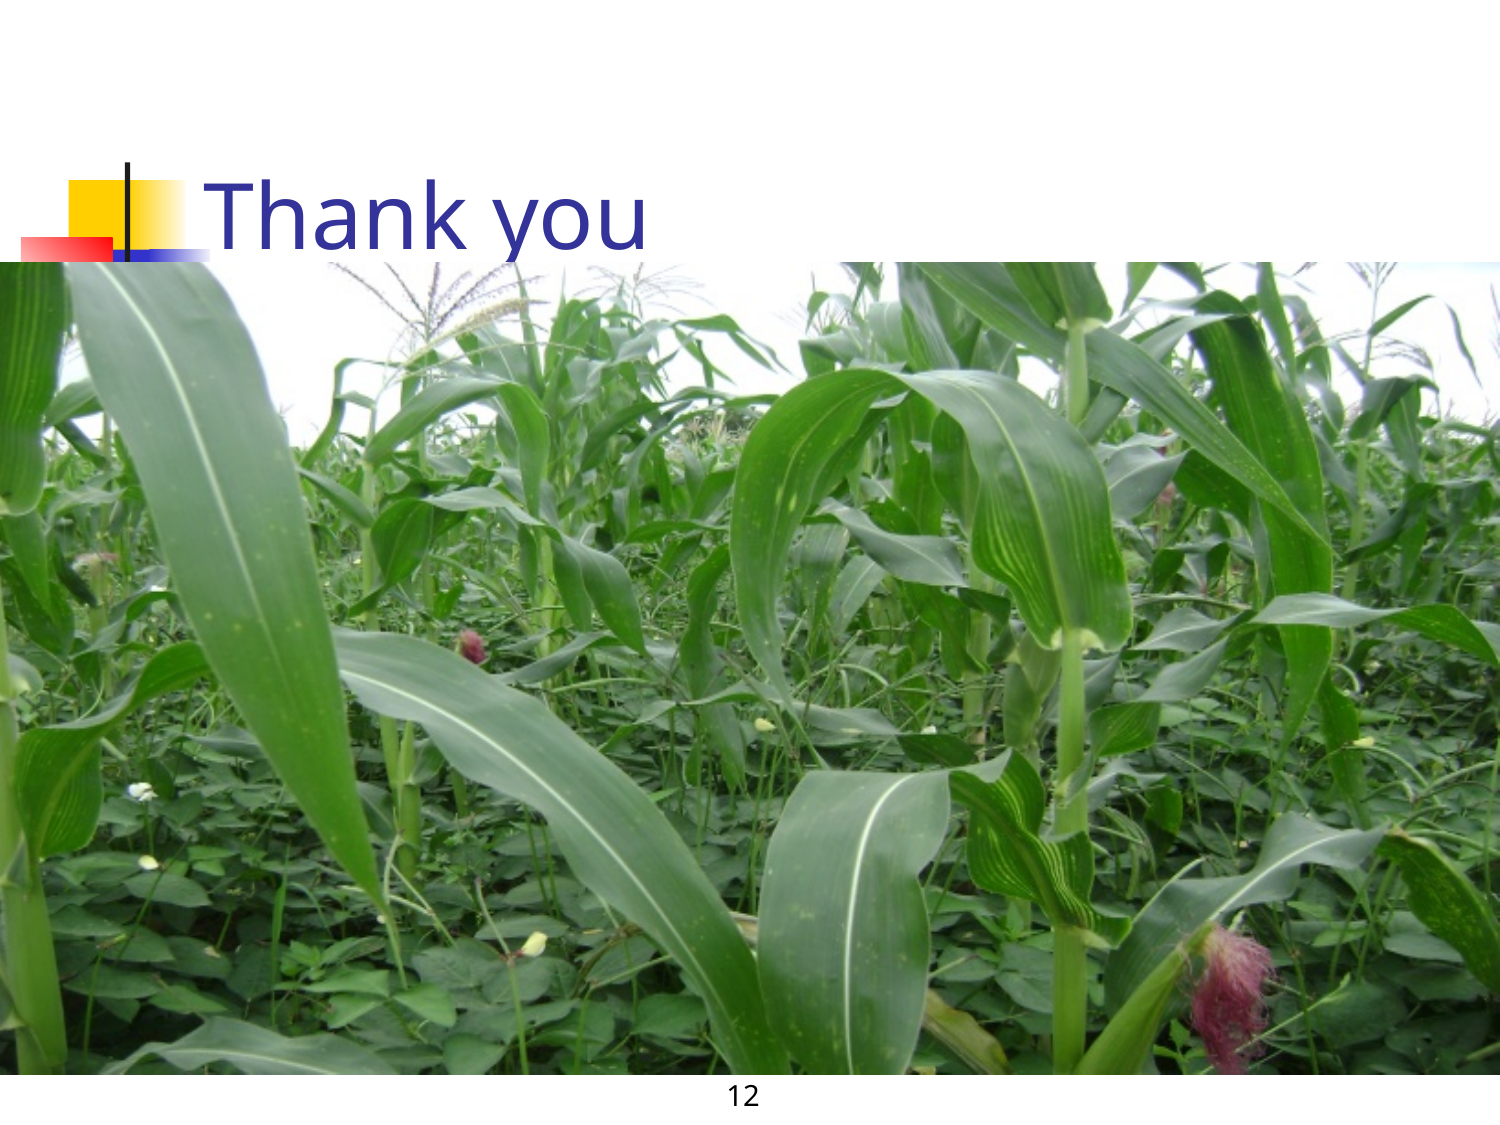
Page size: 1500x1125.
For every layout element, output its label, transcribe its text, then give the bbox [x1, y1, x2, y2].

title Thank you [188, 35, 1468, 260]
slide_number 12 [637, 1084, 775, 1125]
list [0, 262, 1500, 1076]
